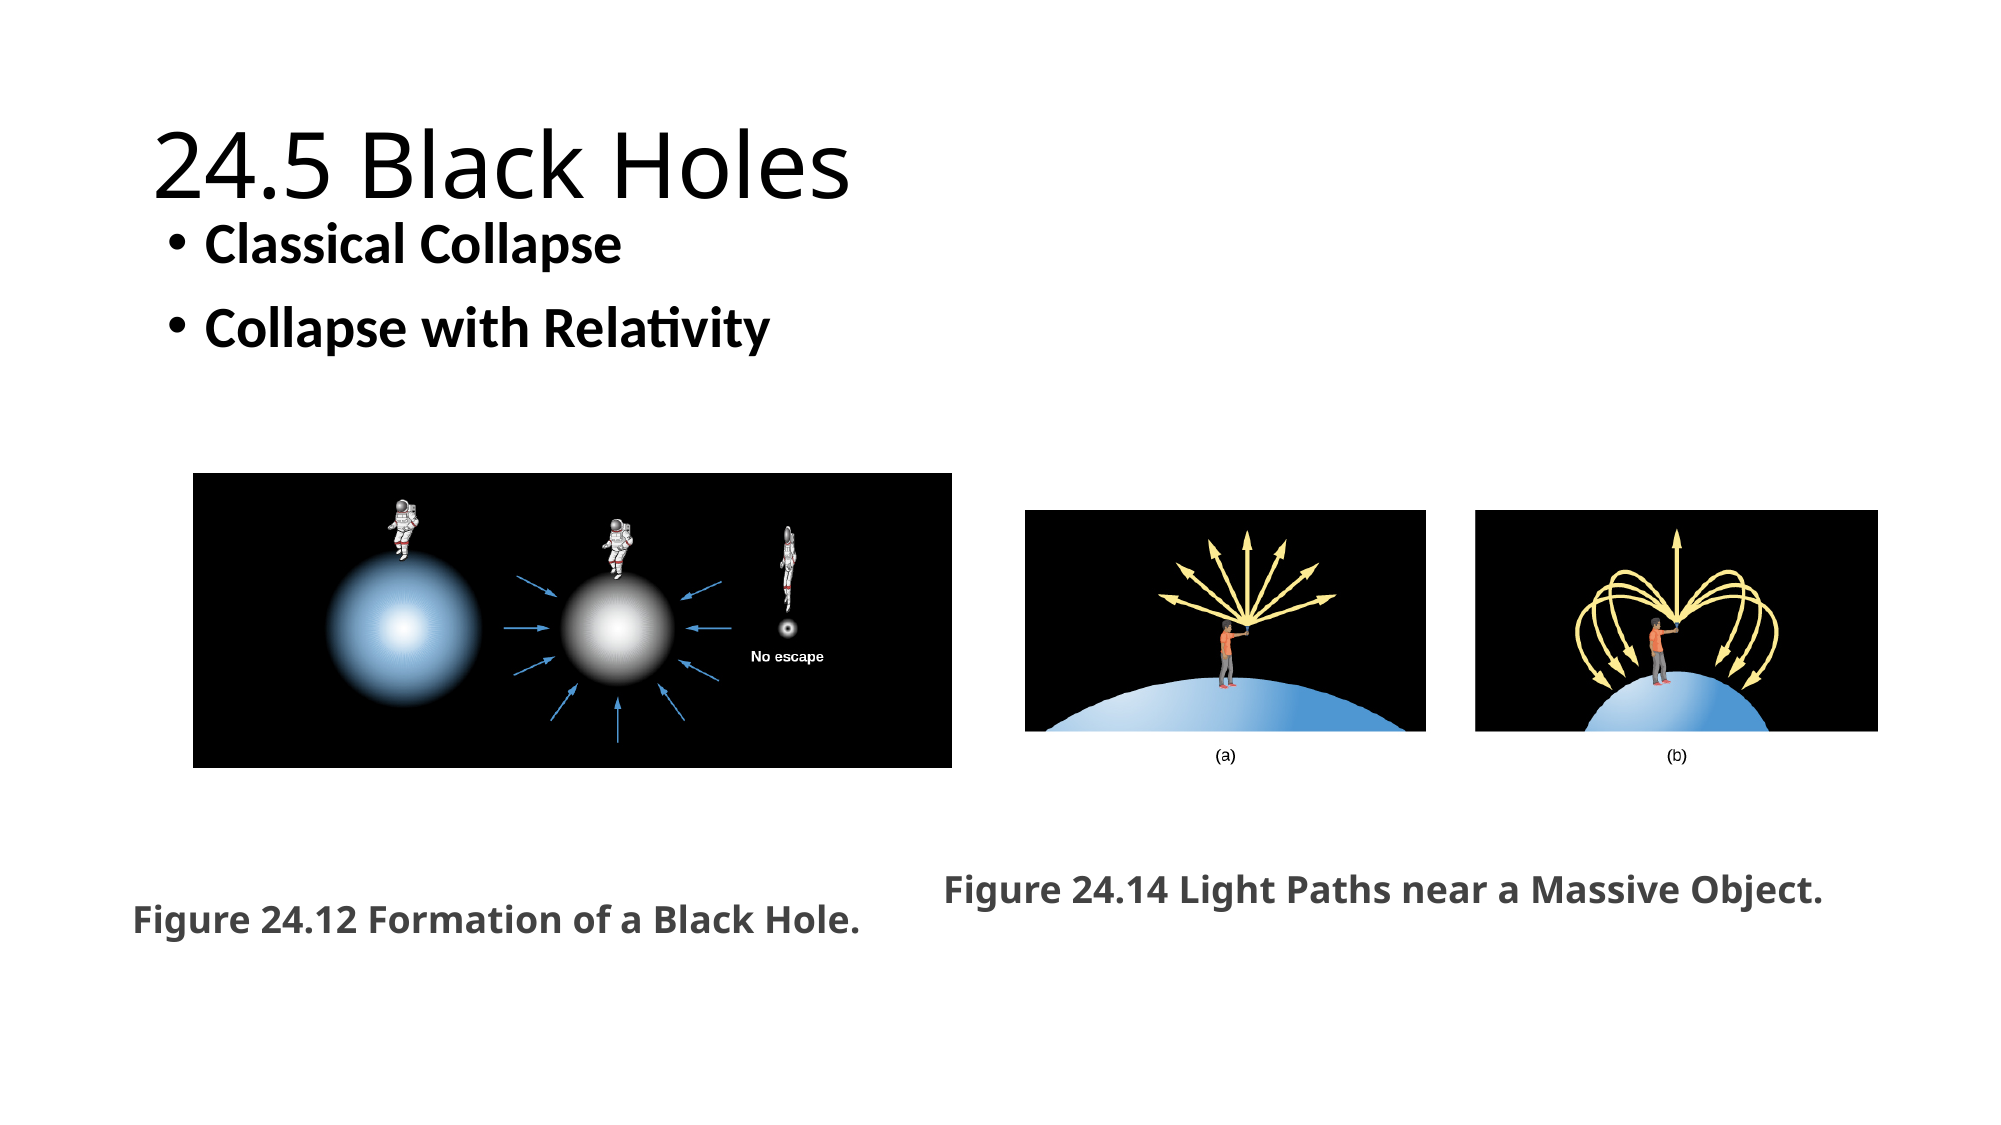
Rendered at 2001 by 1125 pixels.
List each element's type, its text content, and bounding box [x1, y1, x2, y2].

title 24.5 Black Holes [137, 59, 1863, 278]
picture [193, 473, 952, 768]
text_box Figure 24.14 Light Paths near a Massive Object. [928, 858, 1839, 919]
picture [1025, 510, 1878, 765]
text_box Figure 24.12 Formation of a Black Hole. [117, 889, 876, 949]
list Classical Collapse Collapse with Relativity [152, 205, 1878, 441]
